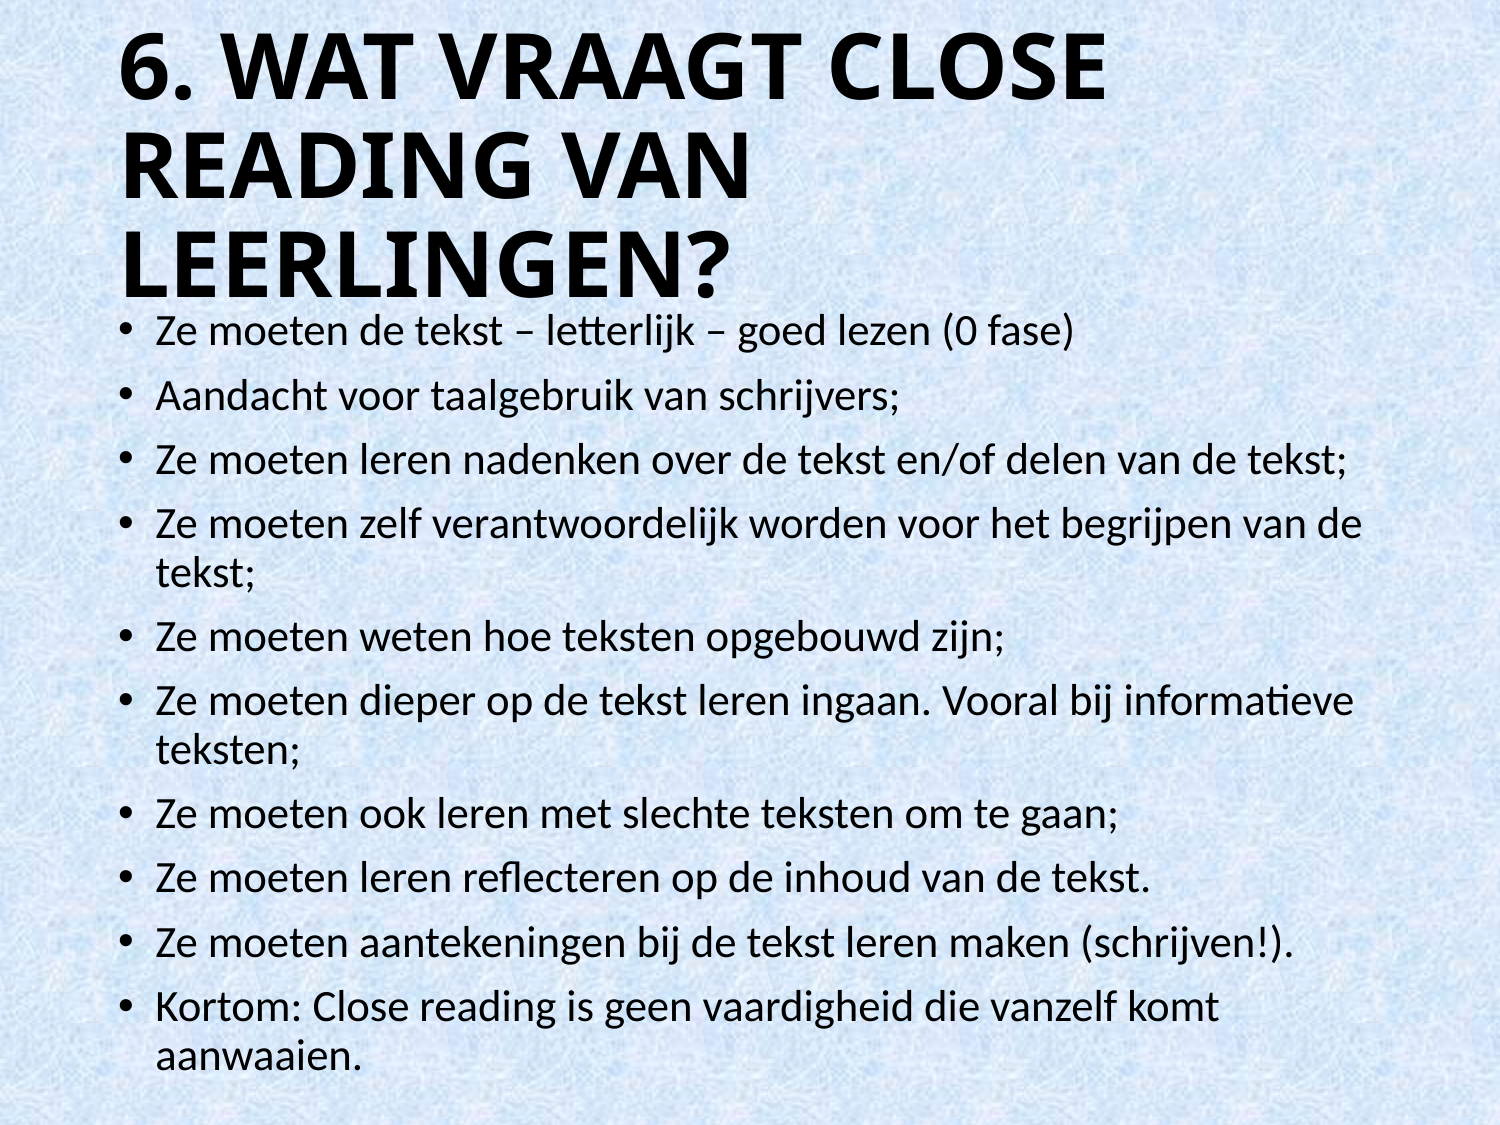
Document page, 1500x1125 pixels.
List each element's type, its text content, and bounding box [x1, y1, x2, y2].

title 6. WAT VRAAGT CLOSE READING VAN LEERLINGEN? [103, 59, 1397, 278]
picture [0, 0, 1500, 1125]
list Ze moeten de tekst – letterlijk – goed lezen (0 fase) Aandacht voor taalgebruik van schrijvers; Ze moeten leren nadenken over de tekst en/of delen van de tekst; Ze moeten zelf verantwoordelijk worden voor het begrijpen van de tekst; Ze moeten weten hoe teksten opgebouwd zijn; Ze moeten dieper op de tekst leren ingaan. Vooral bij informatieve teksten; Ze moeten ook leren met slechte teksten om te gaan; Ze moeten leren reflecteren op de inhoud van de tekst. Ze moeten aantekeningen bij de tekst leren maken (schrijven!). Kortom: Close reading is geen vaardigheid die vanzelf komt aanwaaien. [103, 299, 1397, 1099]
